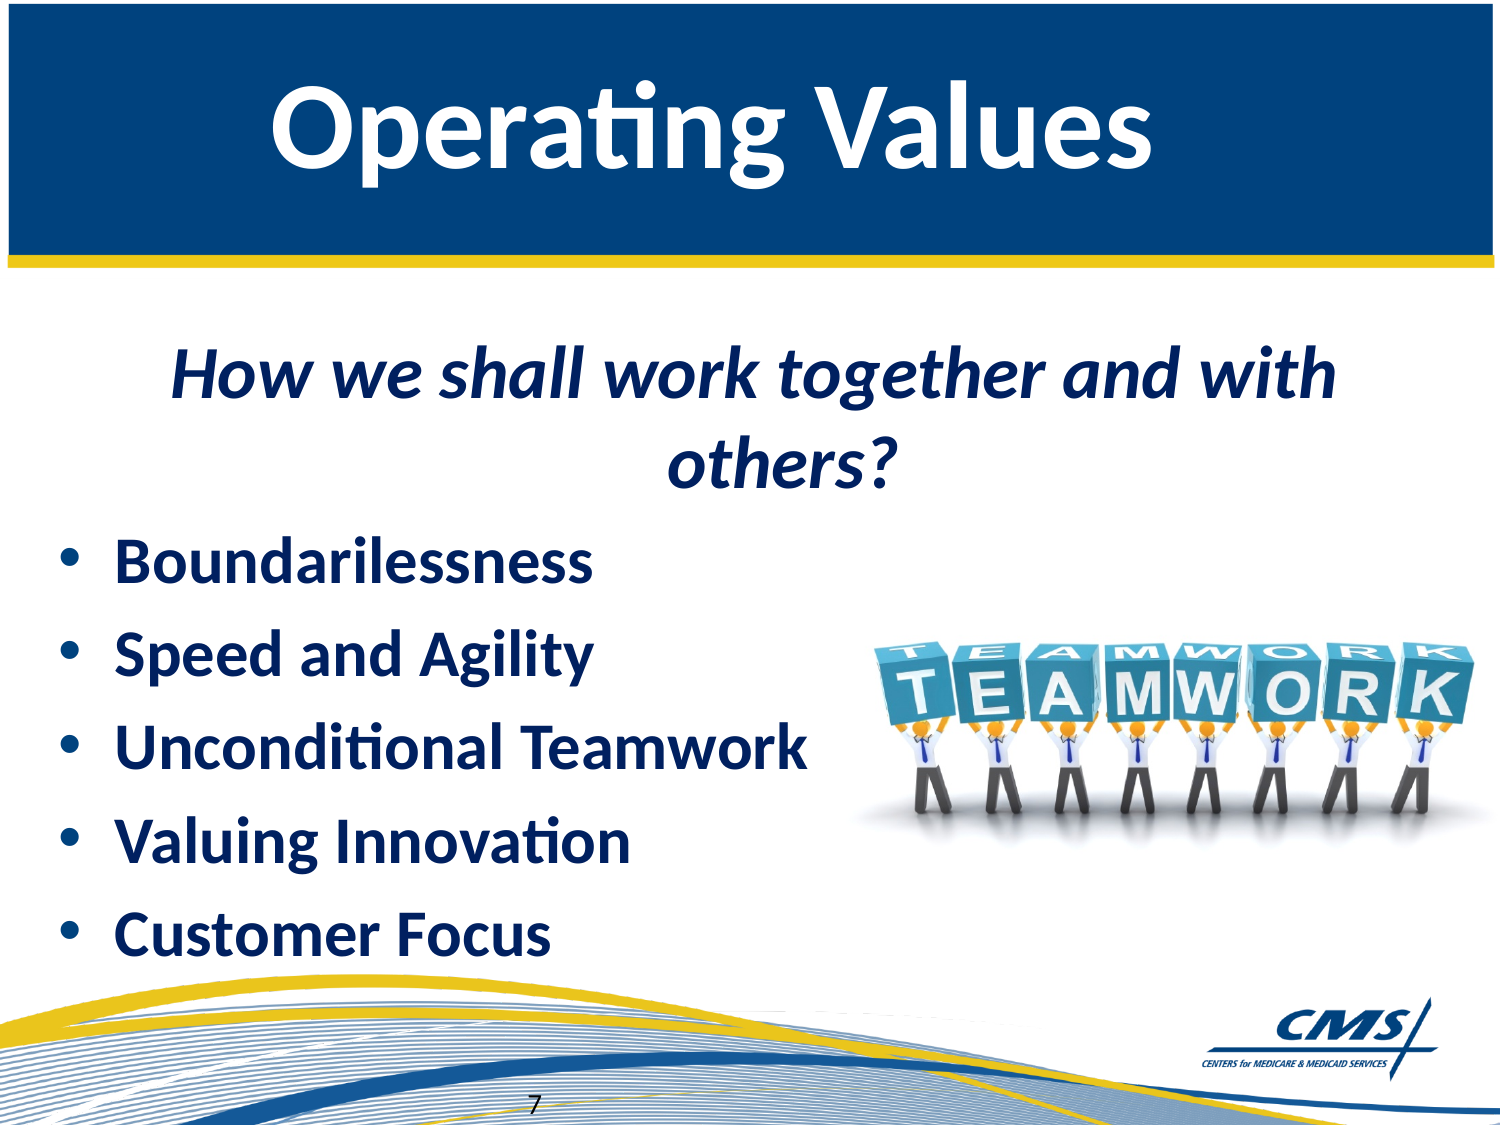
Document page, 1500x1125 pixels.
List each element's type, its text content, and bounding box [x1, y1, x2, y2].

slide_number 7 [512, 1042, 988, 1103]
list How we shall work together and with others? Boundarilessness Speed and Agility Unconditional Teamwork Valuing Innovation Customer Focus [43, 315, 1468, 961]
title Operating Values [37, 24, 1388, 213]
picture [0, 0, 1500, 1125]
